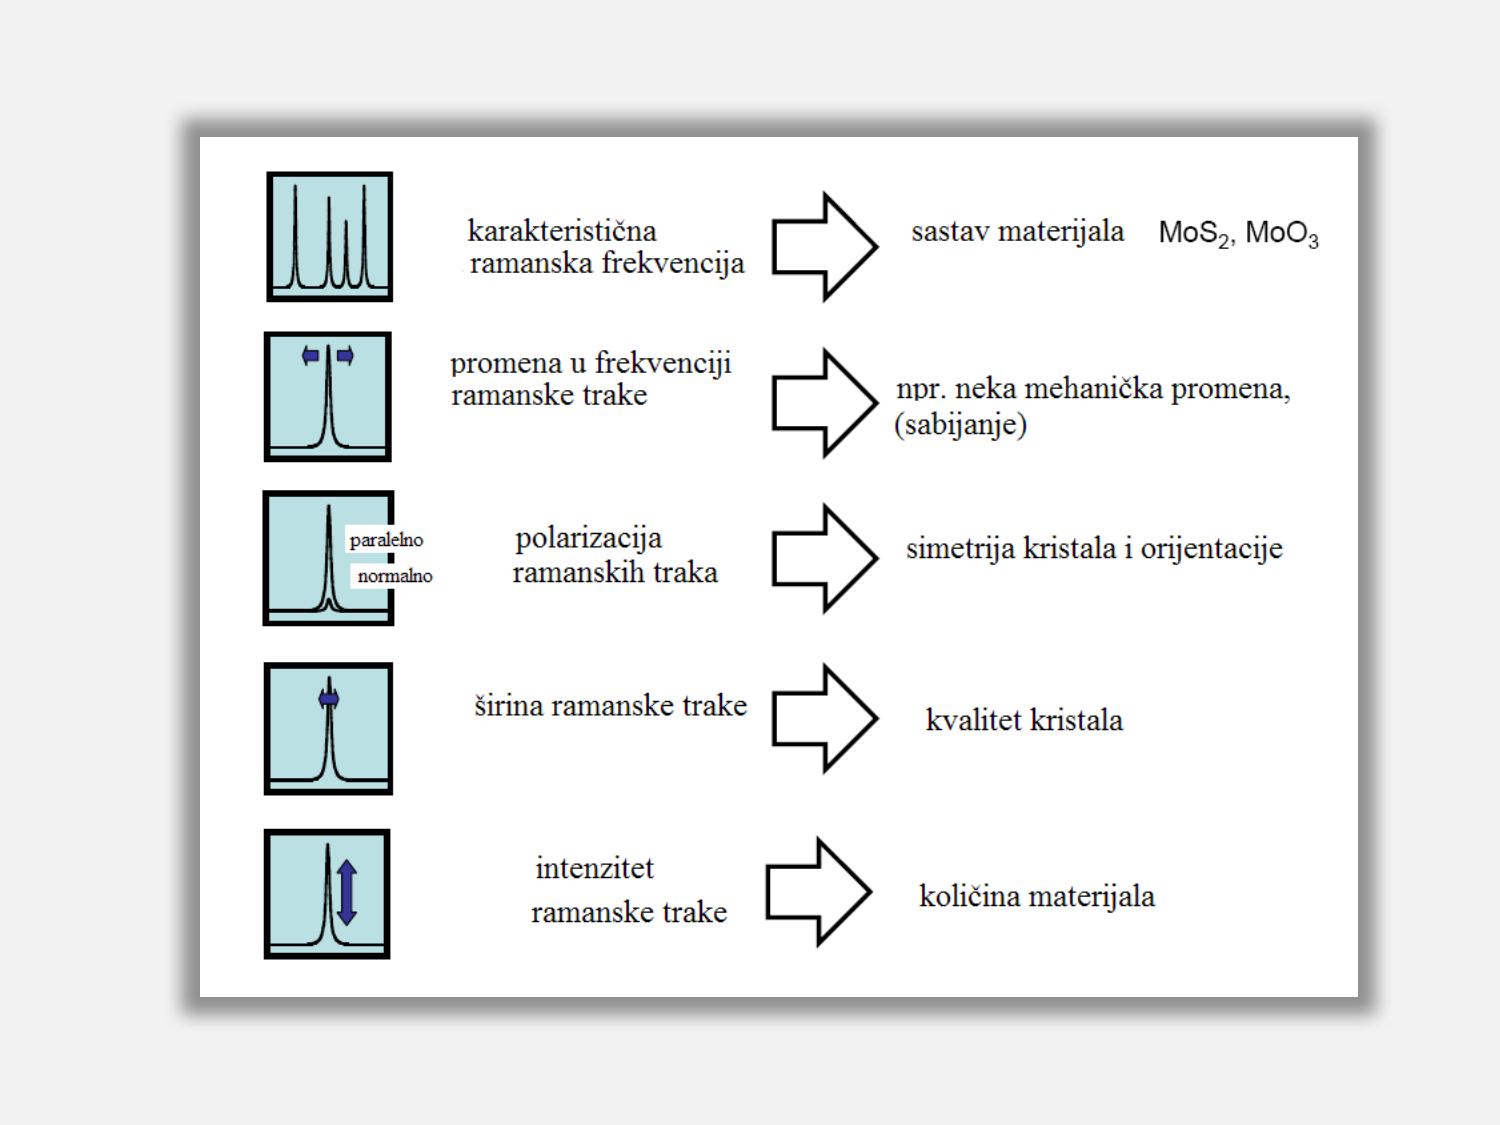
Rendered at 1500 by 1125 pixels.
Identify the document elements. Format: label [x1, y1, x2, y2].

picture [199, 137, 1358, 998]
